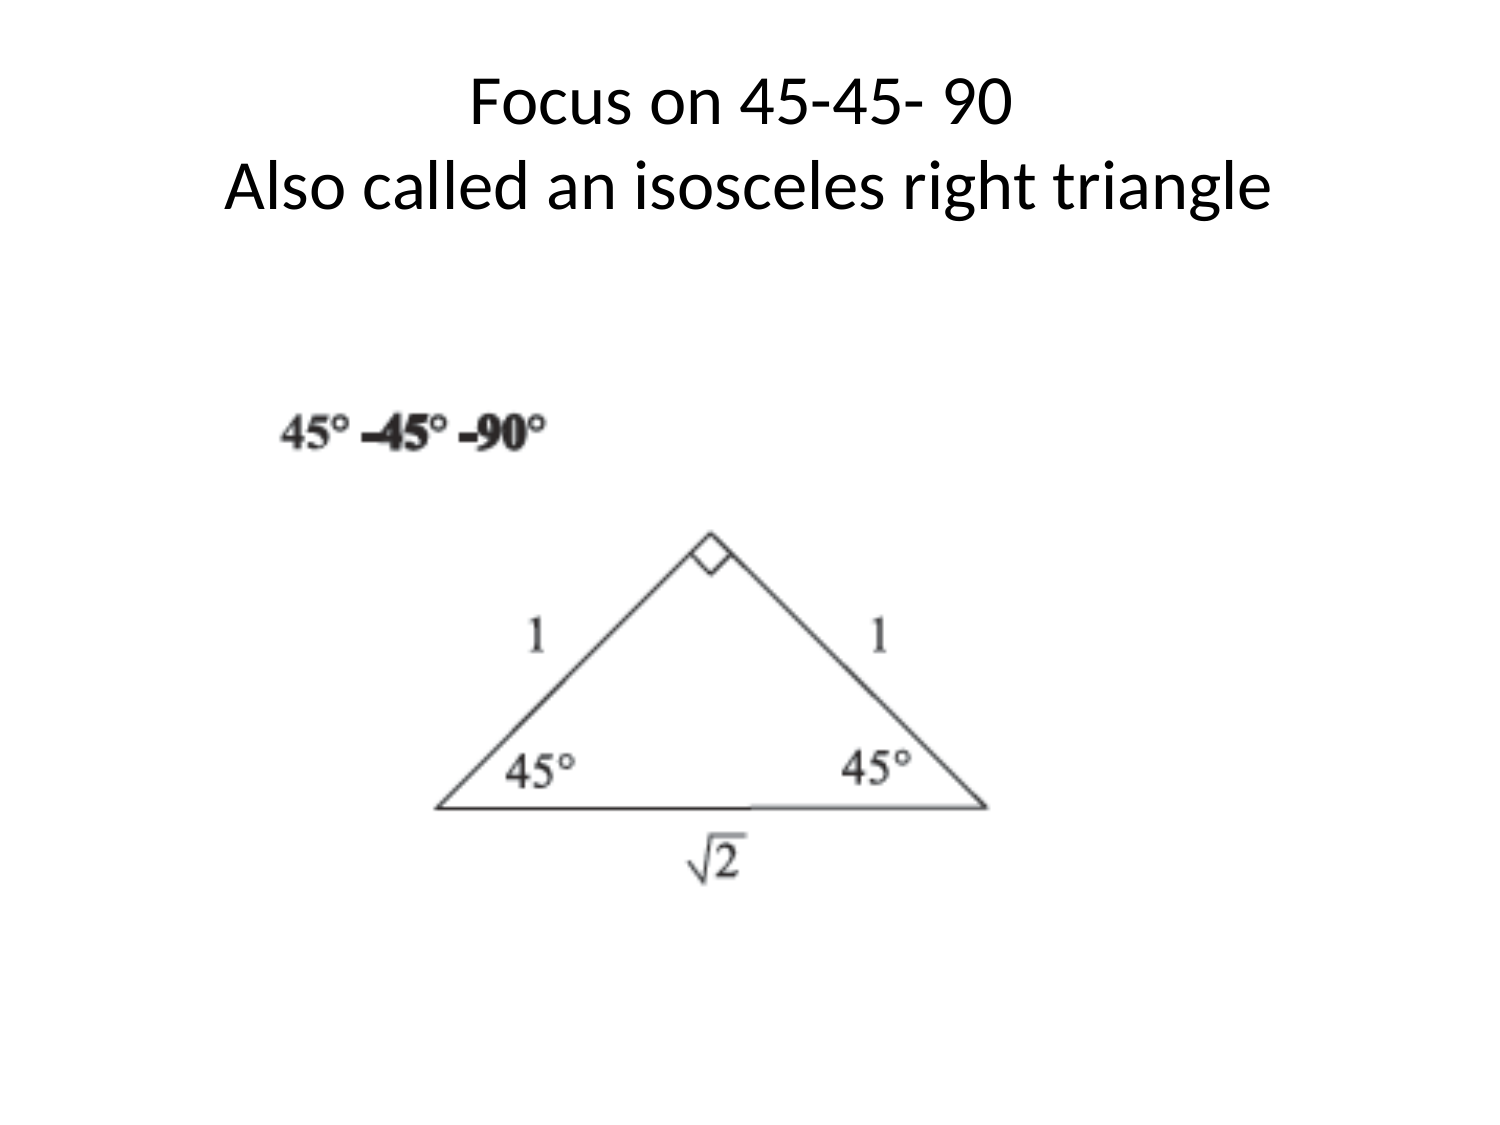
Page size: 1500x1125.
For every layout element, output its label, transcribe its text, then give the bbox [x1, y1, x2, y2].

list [262, 399, 1129, 934]
title Focus on 45-45- 90 Also called an isosceles right triangle [75, 45, 1425, 233]
